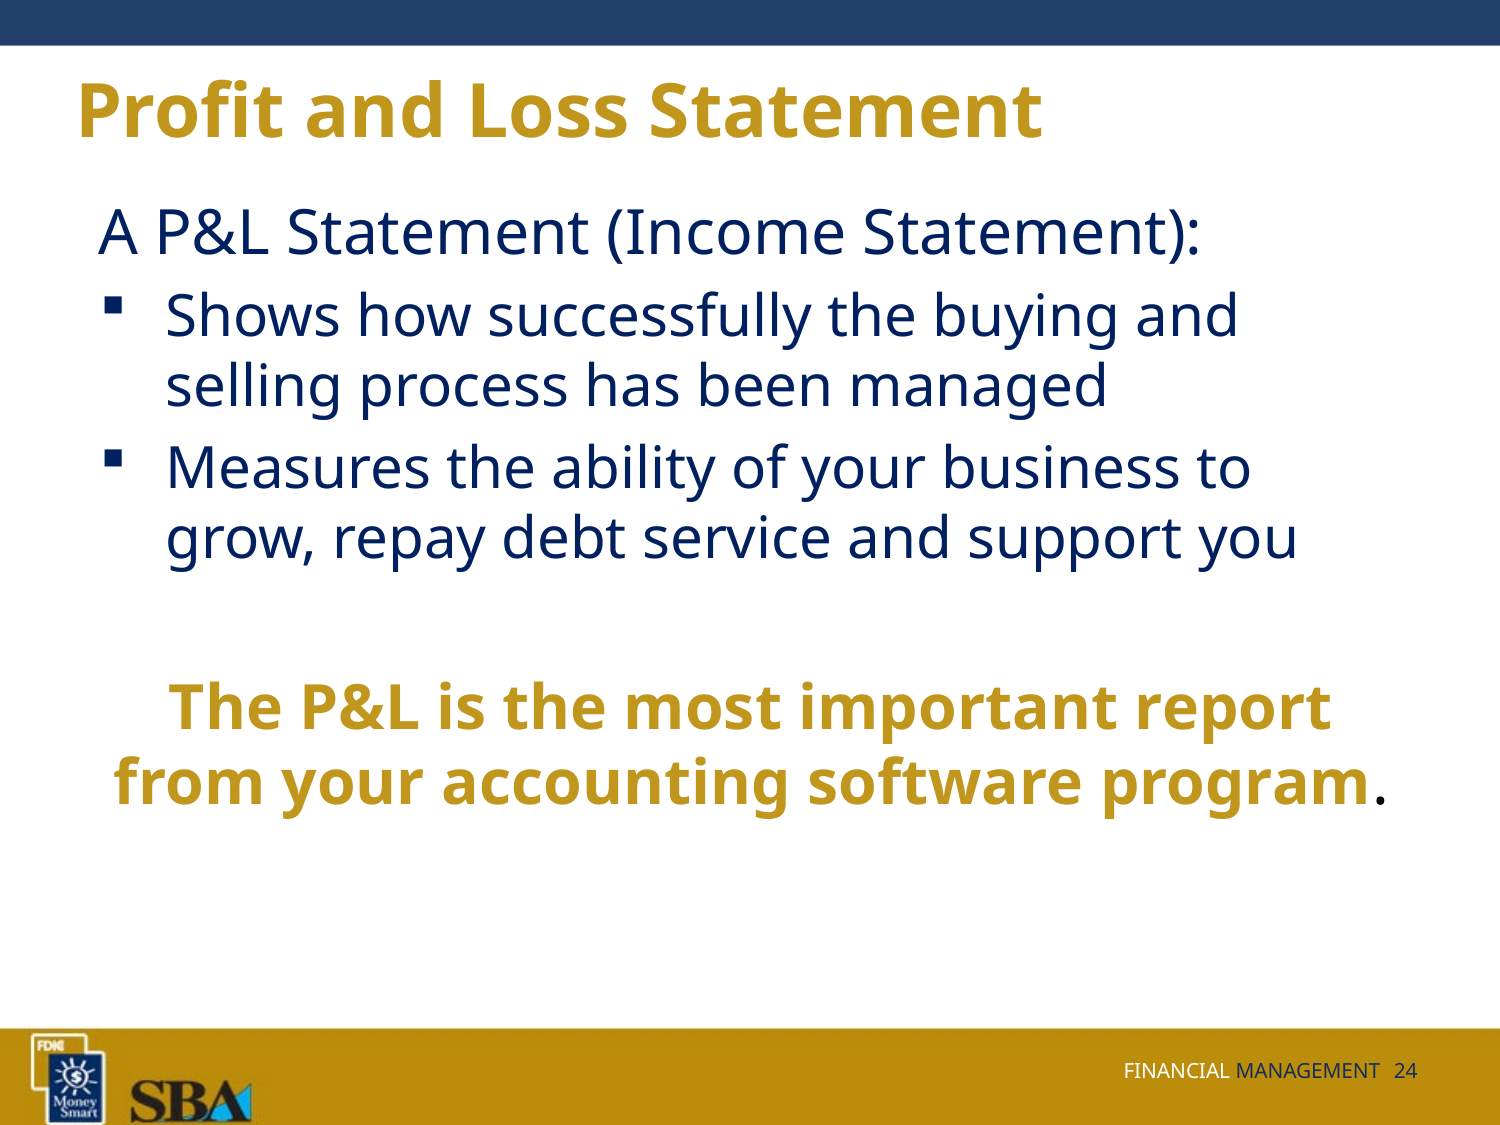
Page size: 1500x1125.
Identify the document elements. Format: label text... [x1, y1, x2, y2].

picture [0, 0, 1500, 1125]
text_box A P&L Statement (Income Statement): [90, 184, 1441, 275]
title Profit and Loss Statement [74, 61, 1426, 163]
list Shows how successfully the buying and selling process has been managed Measures the ability of your business to grow, repay debt service and support you The P&L is the most important report from your accounting software program. [90, 277, 1414, 921]
